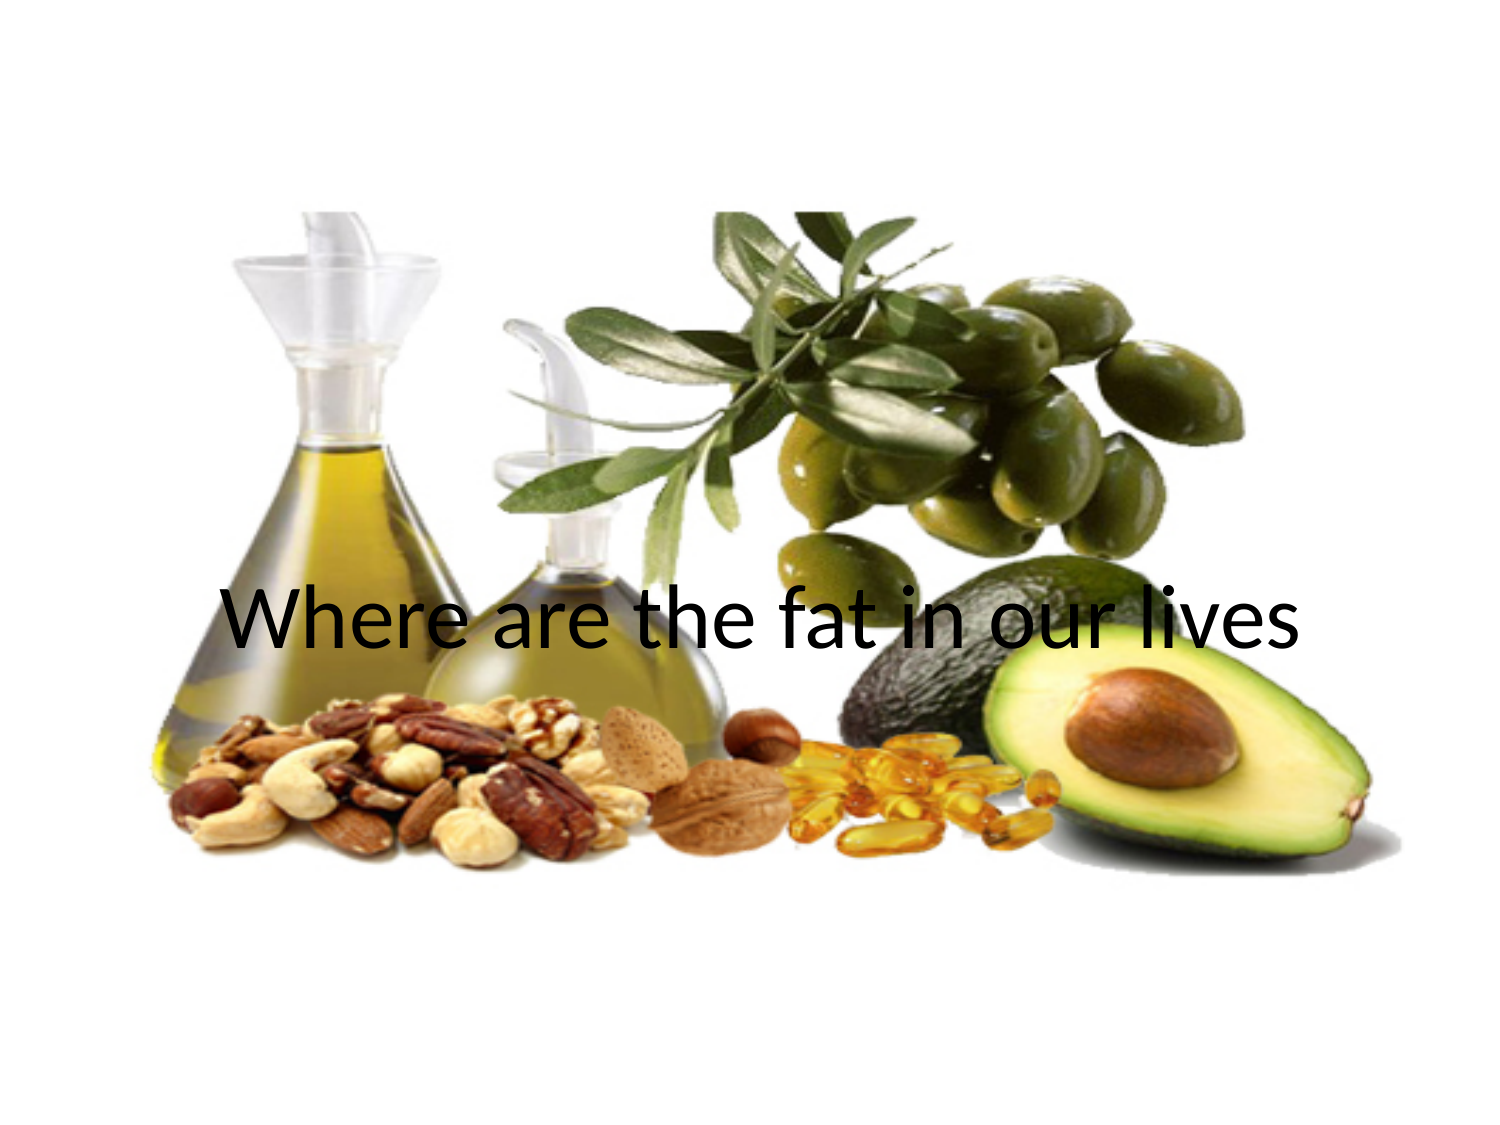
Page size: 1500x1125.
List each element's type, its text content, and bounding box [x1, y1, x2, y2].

picture [0, 0, 1500, 1125]
title Where are the fat in our lives [123, 491, 1399, 733]
